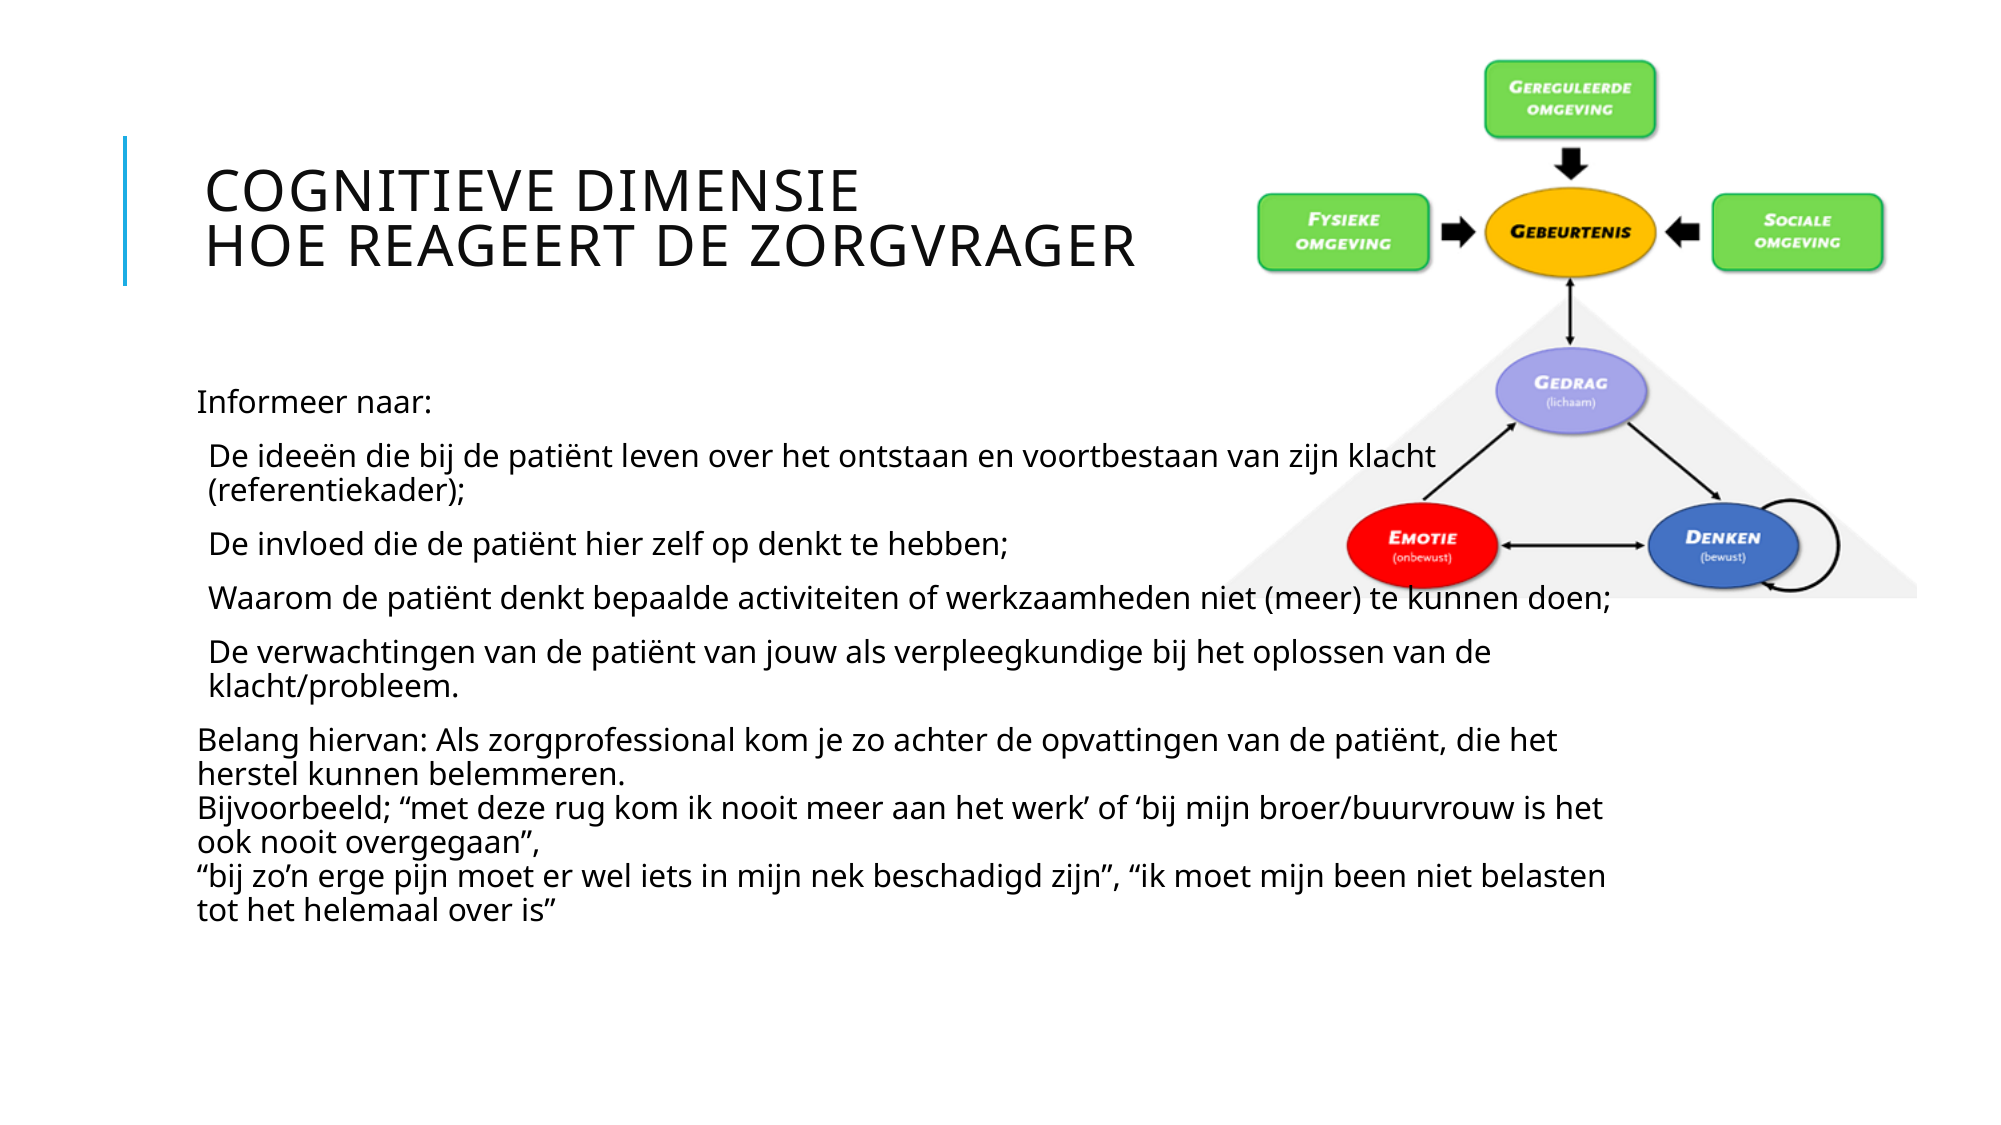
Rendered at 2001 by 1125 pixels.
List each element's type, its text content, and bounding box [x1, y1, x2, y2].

picture [1219, 44, 1917, 601]
list Informeer naar: De ideeën die bij de patiënt leven over het ontstaan en voortbestaan van zijn klacht (referentiekader); De invloed die de patiënt hier zelf op denkt te hebben; Waarom de patiënt denkt bepaalde activiteiten of werkzaamheden niet (meer) te kunnen doen; De verwachtingen van de patiënt van jouw als verpleegkundige bij het oplossen van de klacht/probleem. Belang hiervan: Als zorgprofessional kom je zo achter de opvattingen van de patiënt, die het herstel kunnen belemmeren. Bijvoorbeeld; “met deze rug kom ik nooit meer aan het werk’ of ‘bij mijn broer/buurvrouw is het ook nooit overgegaan”, “bij zo’n erge pijn moet er wel iets in mijn nek beschadigd zijn”, “ik moet mijn been niet belasten tot het helemaal over is” [189, 378, 1638, 1035]
title Cognitieve dimensie Hoe reageert de zorgvrager [189, 159, 1212, 355]
